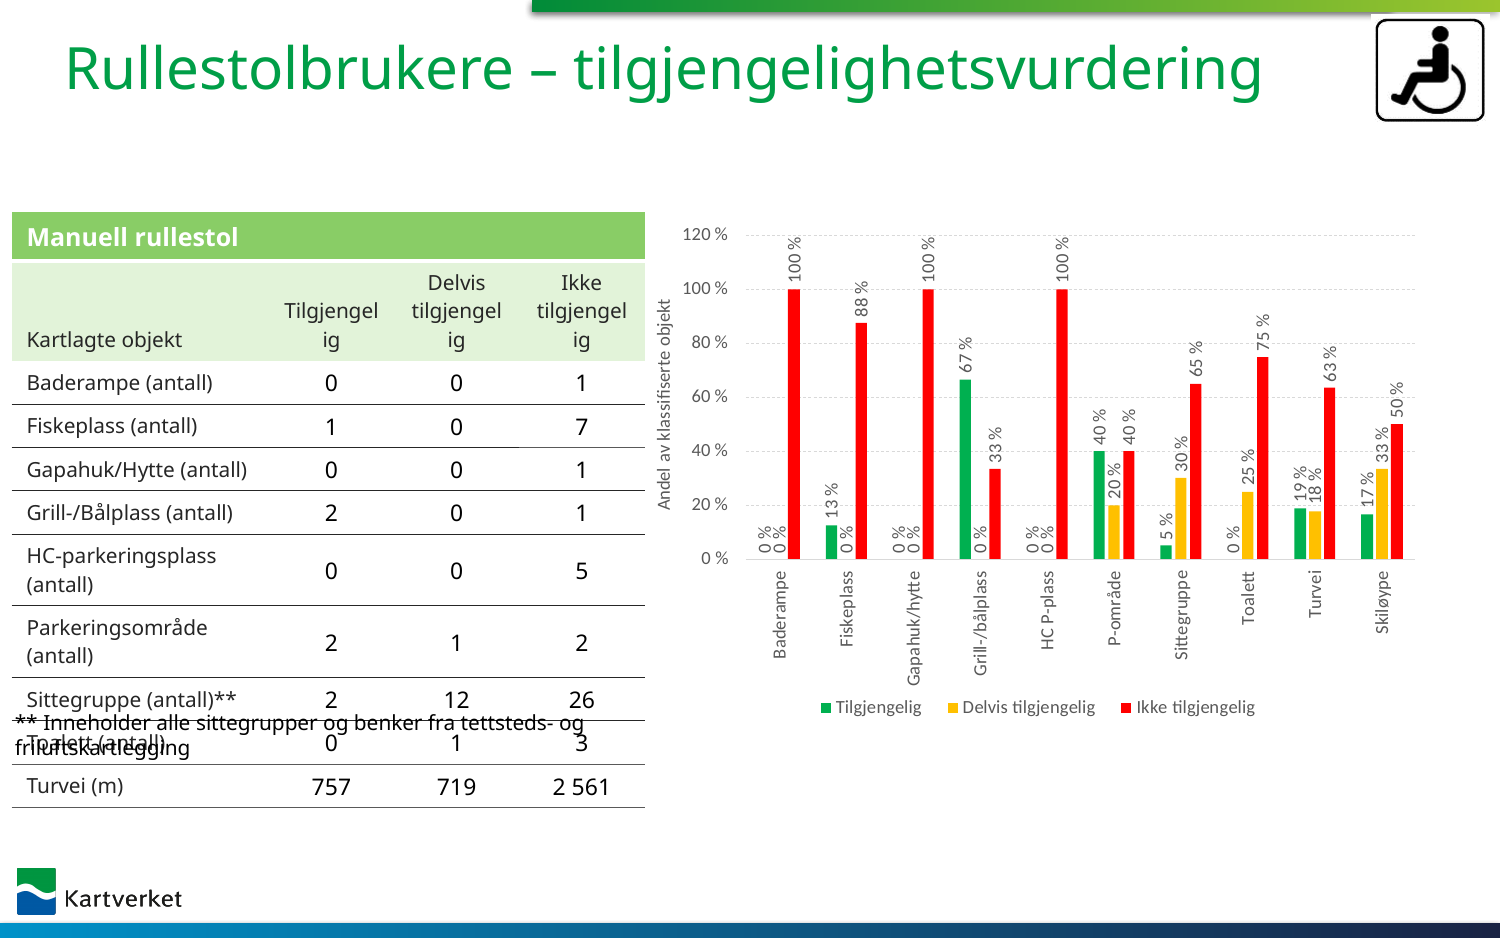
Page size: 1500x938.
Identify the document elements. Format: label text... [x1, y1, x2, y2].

table_cell Sittegruppe (antall)** [12, 678, 269, 702]
picture [643, 218, 1426, 728]
table_cell 0 [394, 535, 519, 605]
text_box ** Inneholder alle sittegrupper og benker fra tettsteds- og friluftskartlegging [0, 702, 745, 768]
table_cell 0 [394, 448, 519, 490]
table_cell 2 [269, 678, 394, 702]
table_cell Delvis tilgjengelig [394, 263, 519, 361]
table_cell Baderampe (antall) [12, 361, 269, 404]
table_cell 0 [394, 405, 519, 447]
table_cell 0 [394, 491, 519, 534]
table_cell 0 [269, 361, 394, 404]
table_cell 1 [519, 361, 638, 404]
table_cell 5 [519, 535, 638, 605]
table_cell Gapahuk/Hytte (antall) [12, 448, 269, 490]
table_cell 26 [519, 678, 638, 702]
table_cell Tilgjengelig [269, 263, 394, 361]
table_cell 7 [519, 405, 638, 447]
table_cell 1 [519, 448, 638, 490]
table_cell 757 [269, 768, 394, 807]
table_header Manuell rullestol [12, 212, 645, 259]
table_cell Fiskeplass (antall) [12, 405, 269, 447]
table_cell 719 [394, 768, 519, 807]
table_cell 12 [394, 678, 519, 702]
table_cell HC-parkeringsplass (antall) [12, 535, 269, 605]
table_cell 0 [269, 535, 394, 605]
text_box Rullestolbrukere – tilgjengelighetsvurdering [49, 12, 1372, 109]
table_cell Turvei (m) [12, 768, 269, 807]
table_cell Ikke tilgjengelig [519, 263, 638, 361]
table_cell 2 [269, 606, 394, 677]
table_cell 0 [394, 361, 519, 404]
picture [1371, 13, 1491, 127]
table_cell Parkeringsområde (antall) [12, 606, 269, 677]
table_cell 2 [269, 491, 394, 534]
table_cell 1 [269, 405, 394, 447]
table_cell Grill-/Bålplass (antall) [12, 491, 269, 534]
table_cell Kartlagte objekt [12, 263, 269, 361]
table_cell 2 561 [519, 768, 645, 807]
table_cell 1 [519, 491, 638, 534]
table_cell 1 [394, 606, 519, 677]
table_cell 0 [269, 448, 394, 490]
table_cell 2 [519, 606, 638, 677]
